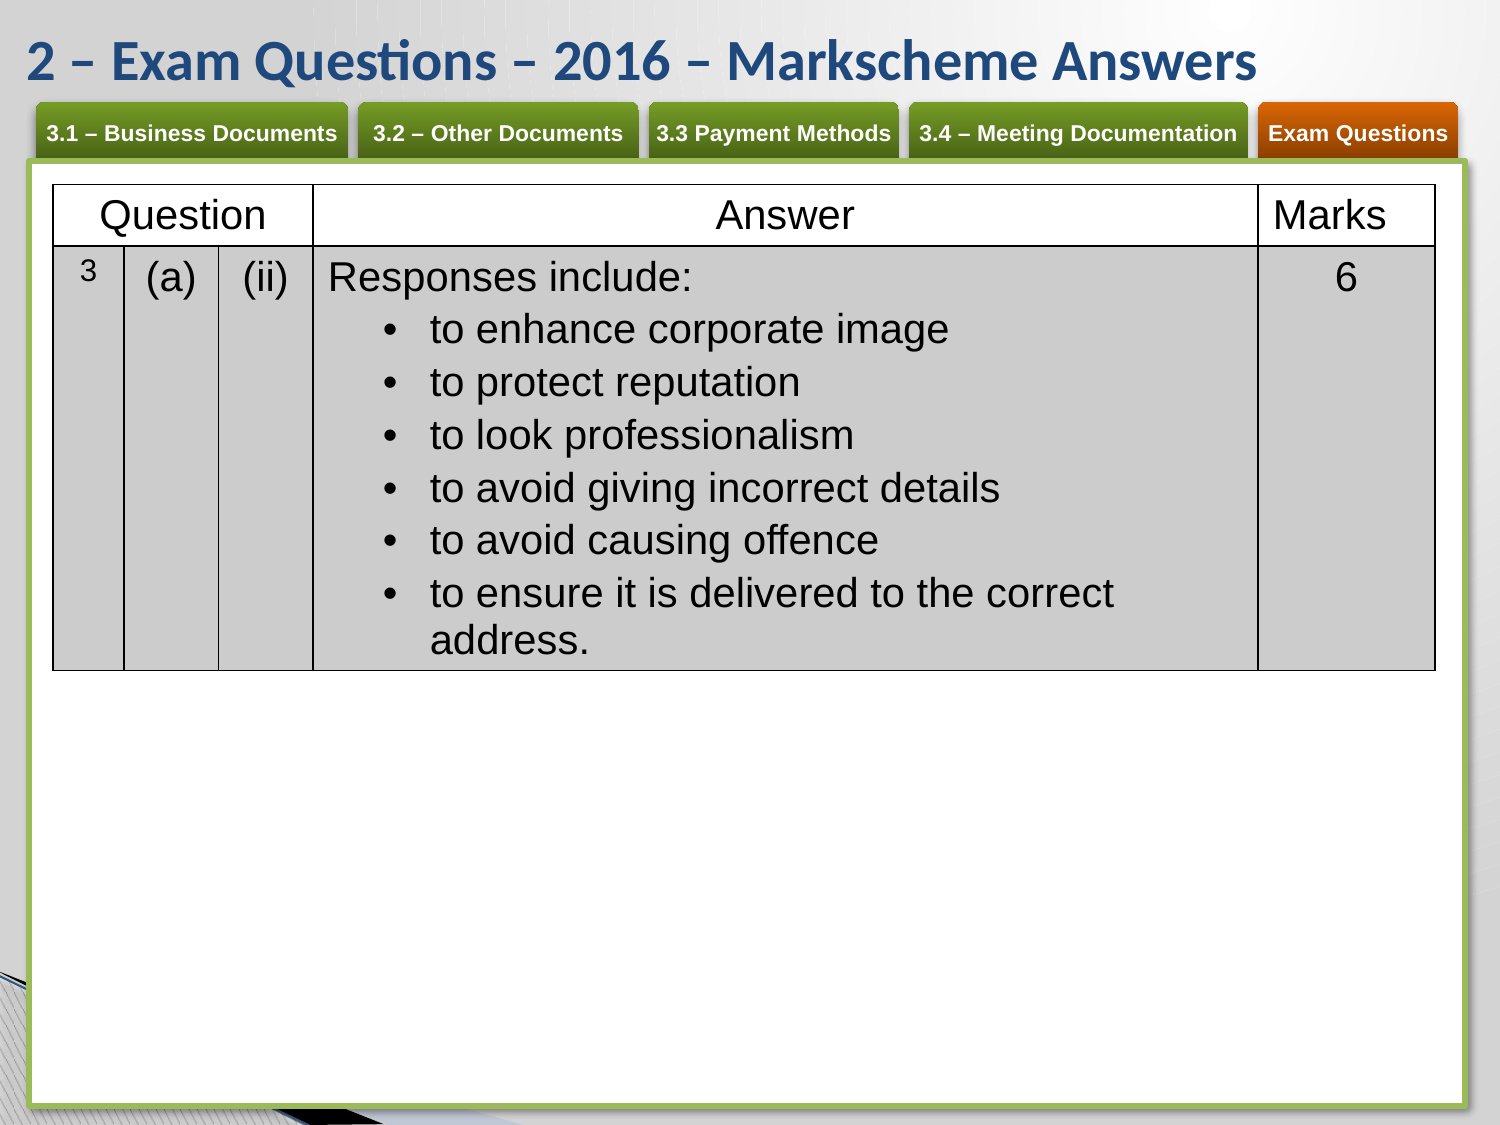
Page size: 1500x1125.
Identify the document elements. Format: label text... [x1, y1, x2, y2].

table_cell 3 [54, 247, 123, 670]
table_cell (a) [125, 247, 218, 670]
title 2 – Exam Questions – 2016 – Markscheme Answers [11, 11, 1465, 102]
table_cell 6 [1259, 247, 1434, 670]
table_header Marks [1259, 185, 1434, 245]
picture [281, 1114, 303, 1125]
table_cell (ii) [219, 247, 312, 670]
table_header Question [54, 185, 312, 245]
table_cell Responses include: to enhance corporate image to protect reputation to look professionalism to avoid giving incorrect details to avoid causing offence to ensure it is delivered to the correct address. [314, 247, 1257, 670]
table_header Answer [314, 185, 1257, 245]
